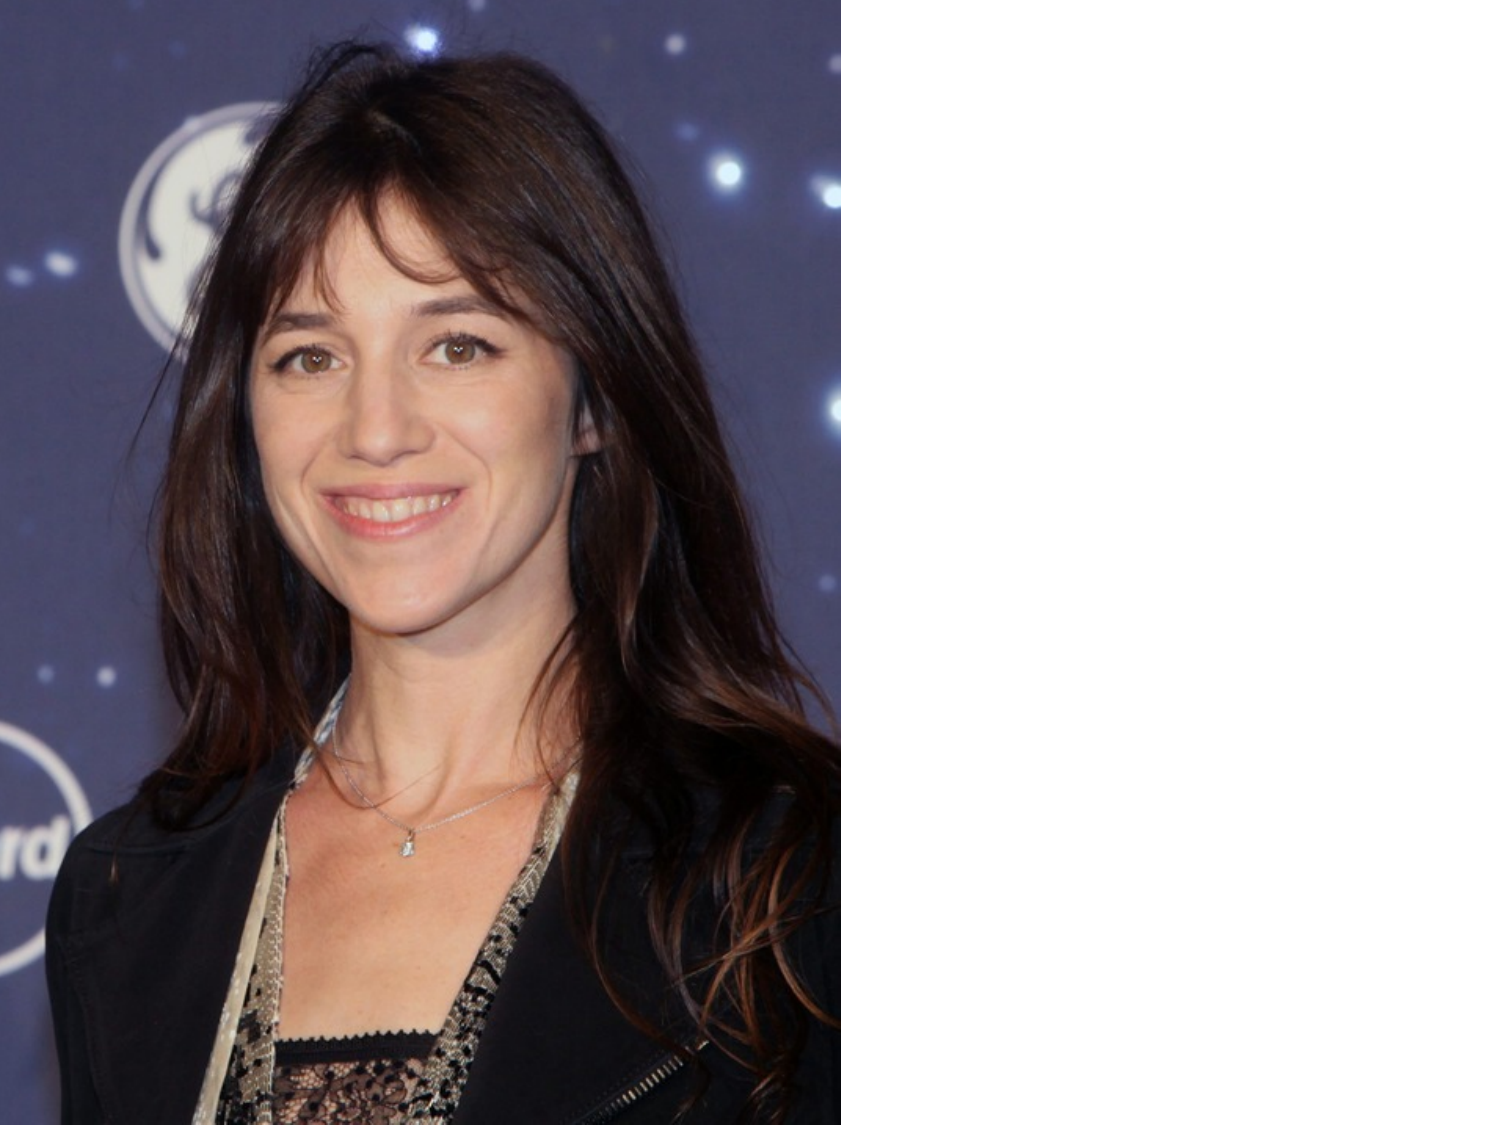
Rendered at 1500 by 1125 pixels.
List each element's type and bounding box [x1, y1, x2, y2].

picture [0, 0, 841, 1125]
